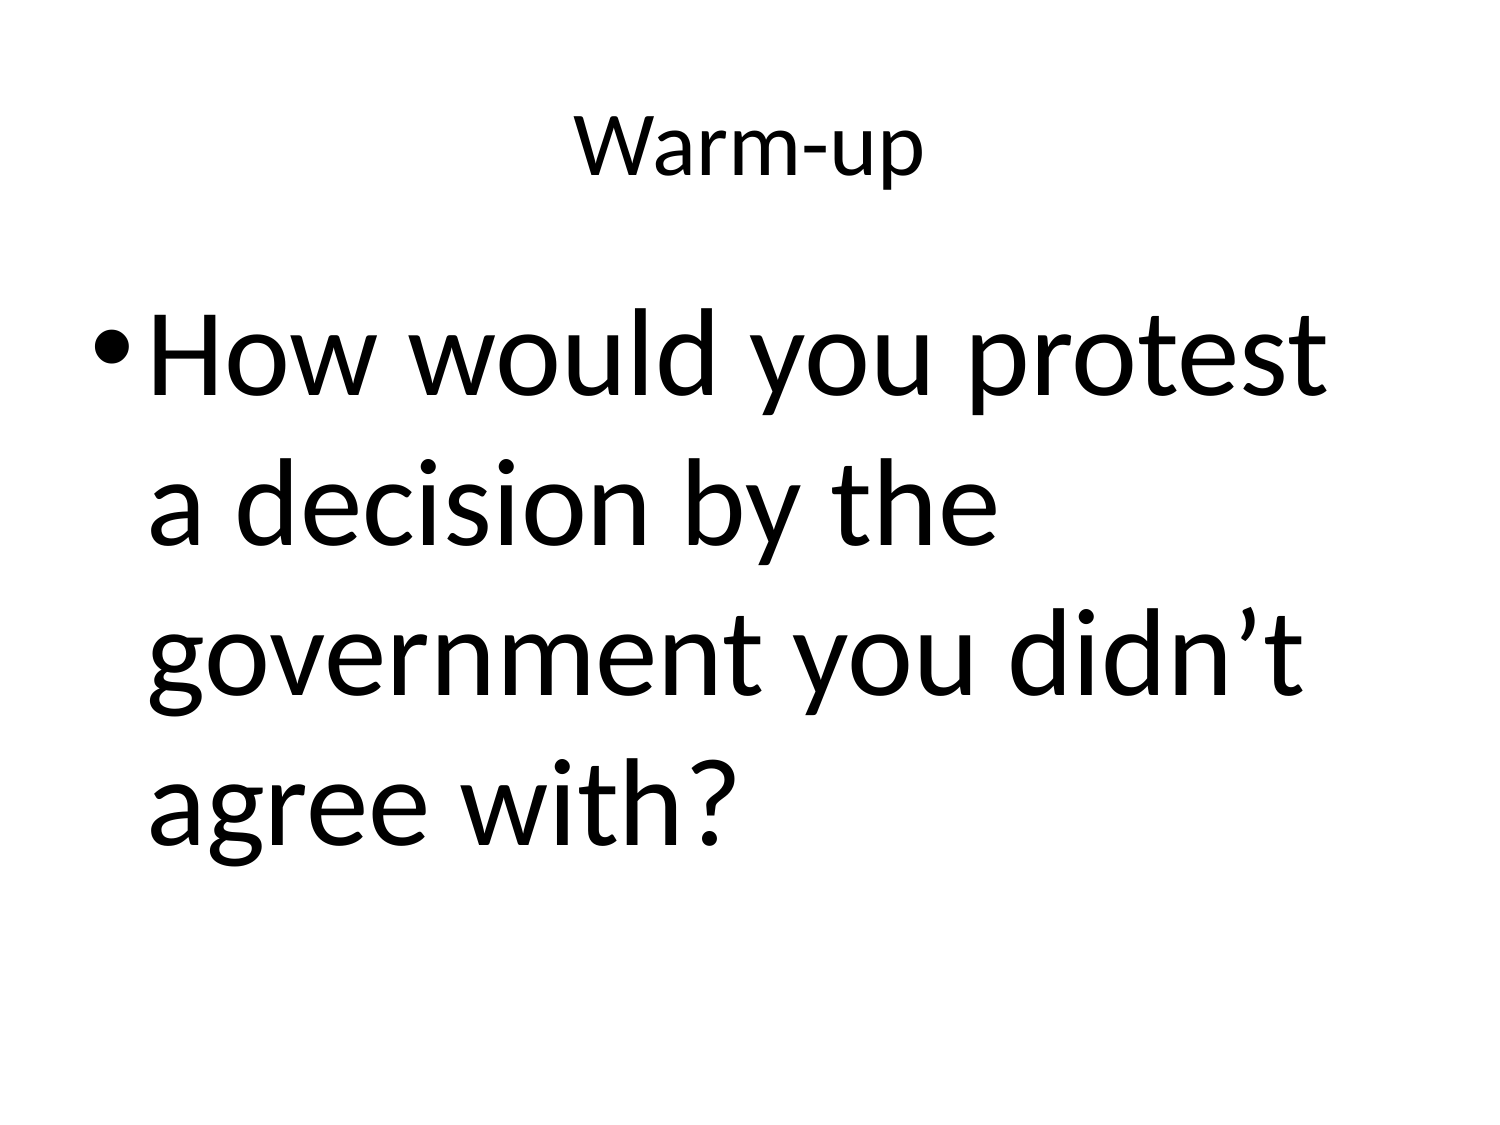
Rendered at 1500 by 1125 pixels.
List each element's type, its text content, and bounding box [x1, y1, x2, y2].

list How would you protest a decision by the government you didn’t agree with? [75, 262, 1425, 1005]
title Warm-up [75, 45, 1425, 233]
